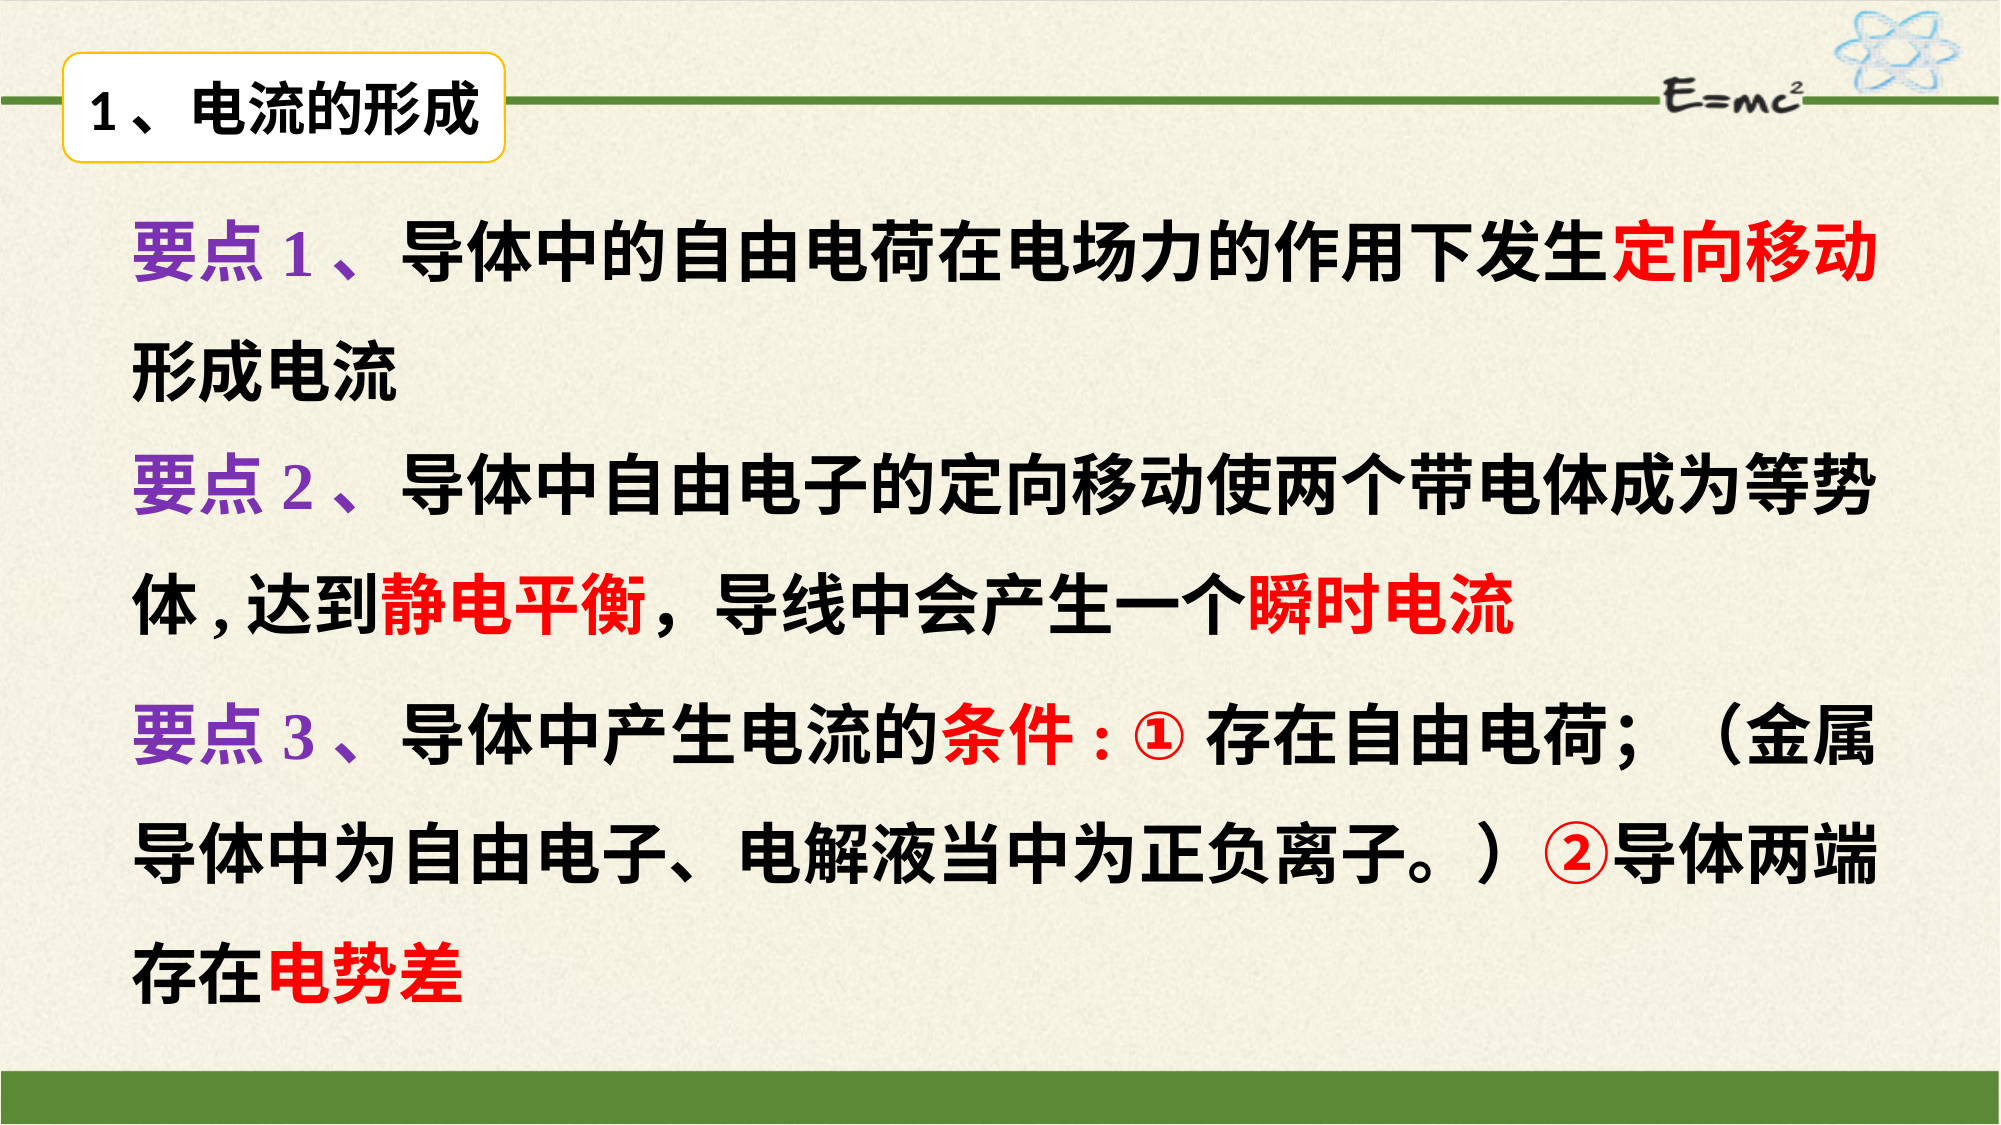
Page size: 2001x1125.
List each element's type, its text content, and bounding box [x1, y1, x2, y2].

text_box 1、电流的形成 [61, 51, 506, 164]
text_box 要点2、导体中自由电子的定向移动使两个带电体成为等势体,达到静电平衡，导线中会产生一个瞬时电流 [116, 395, 1895, 644]
text_box 要点3、导体中产生电流的条件: ①存在自由电荷；（金属导体中为自由电子、电解液当中为正负离子。）②导体两端存在电势差 [116, 644, 1895, 1032]
list 要点1、导体中的自由电荷在电场力的作用下发生定向移动形成电流 [116, 162, 1895, 395]
picture [0, 0, 2001, 1125]
